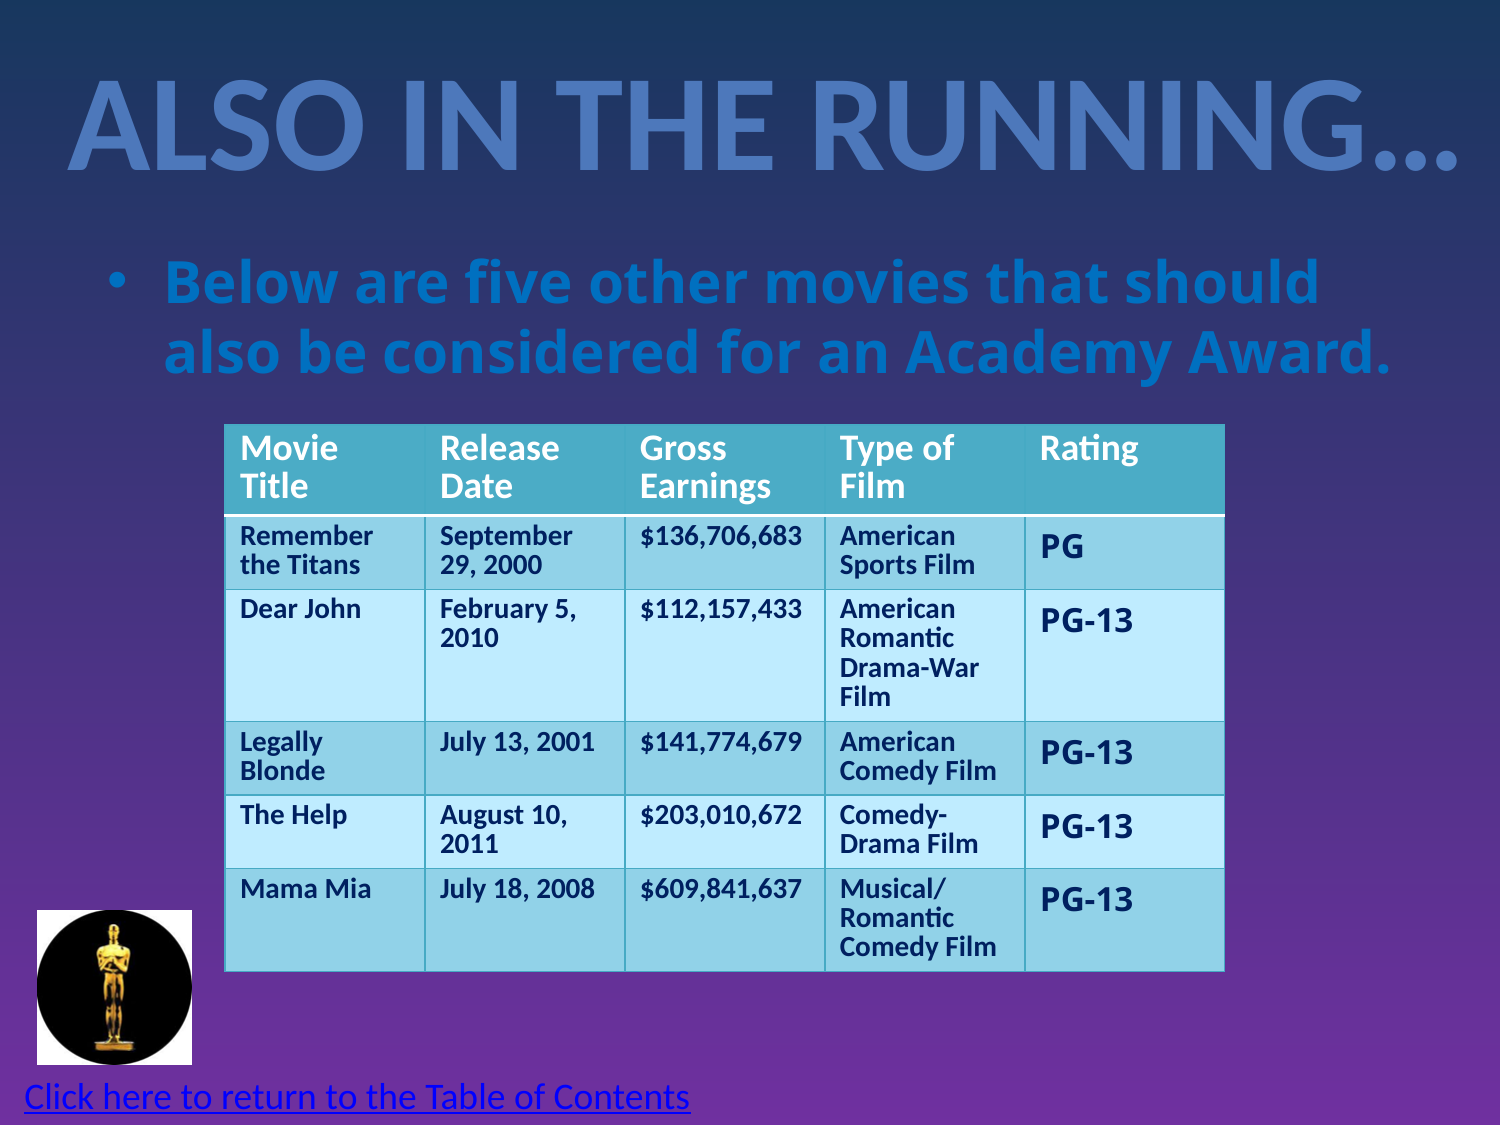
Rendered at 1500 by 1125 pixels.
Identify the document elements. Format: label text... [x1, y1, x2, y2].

table_cell July 18, 2008 [426, 869, 624, 971]
table_cell Comedy-Drama Film [826, 796, 1024, 868]
table_cell Legally Blonde [226, 722, 424, 794]
table_cell PG-13 [1026, 590, 1224, 721]
text_box Click here to return to the Table of Contents [9, 1064, 706, 1125]
table_cell $609,841,637 [626, 869, 824, 971]
table_cell July 13, 2001 [426, 722, 624, 794]
table_cell $136,706,683 [626, 517, 824, 589]
table_header Movie Title [226, 426, 424, 514]
table_header Rating [1026, 426, 1224, 514]
table_cell Dear John [226, 590, 424, 721]
picture [37, 910, 192, 1065]
list Below are five other movies that should also be considered for an Academy Award. [92, 237, 1443, 425]
table_cell The Help [226, 796, 424, 868]
table_cell September 29, 2000 [426, 517, 624, 589]
table_header Release Date [426, 426, 624, 514]
table_cell Musical/ Romantic Comedy Film [826, 869, 1024, 971]
text_box Also in the Running… [52, 24, 1482, 205]
table_header Type of Film [826, 426, 1024, 514]
table_cell Mama Mia [226, 869, 424, 971]
table_cell $112,157,433 [626, 590, 824, 721]
table_header Gross Earnings [626, 426, 824, 514]
table_cell February 5, 2010 [426, 590, 624, 721]
table_cell $141,774,679 [626, 722, 824, 794]
table_cell August 10, 2011 [426, 796, 624, 868]
table_cell American Romantic Drama-War Film [826, 590, 1024, 721]
table_cell American Sports Film [826, 517, 1024, 589]
table_cell Remember the Titans [226, 517, 424, 589]
table_cell PG-13 [1026, 722, 1224, 794]
table_cell $203,010,672 [626, 796, 824, 868]
table_cell PG [1026, 517, 1224, 589]
table_cell PG-13 [1026, 796, 1224, 868]
table_cell American Comedy Film [826, 722, 1024, 794]
table_cell PG-13 [1026, 869, 1224, 971]
